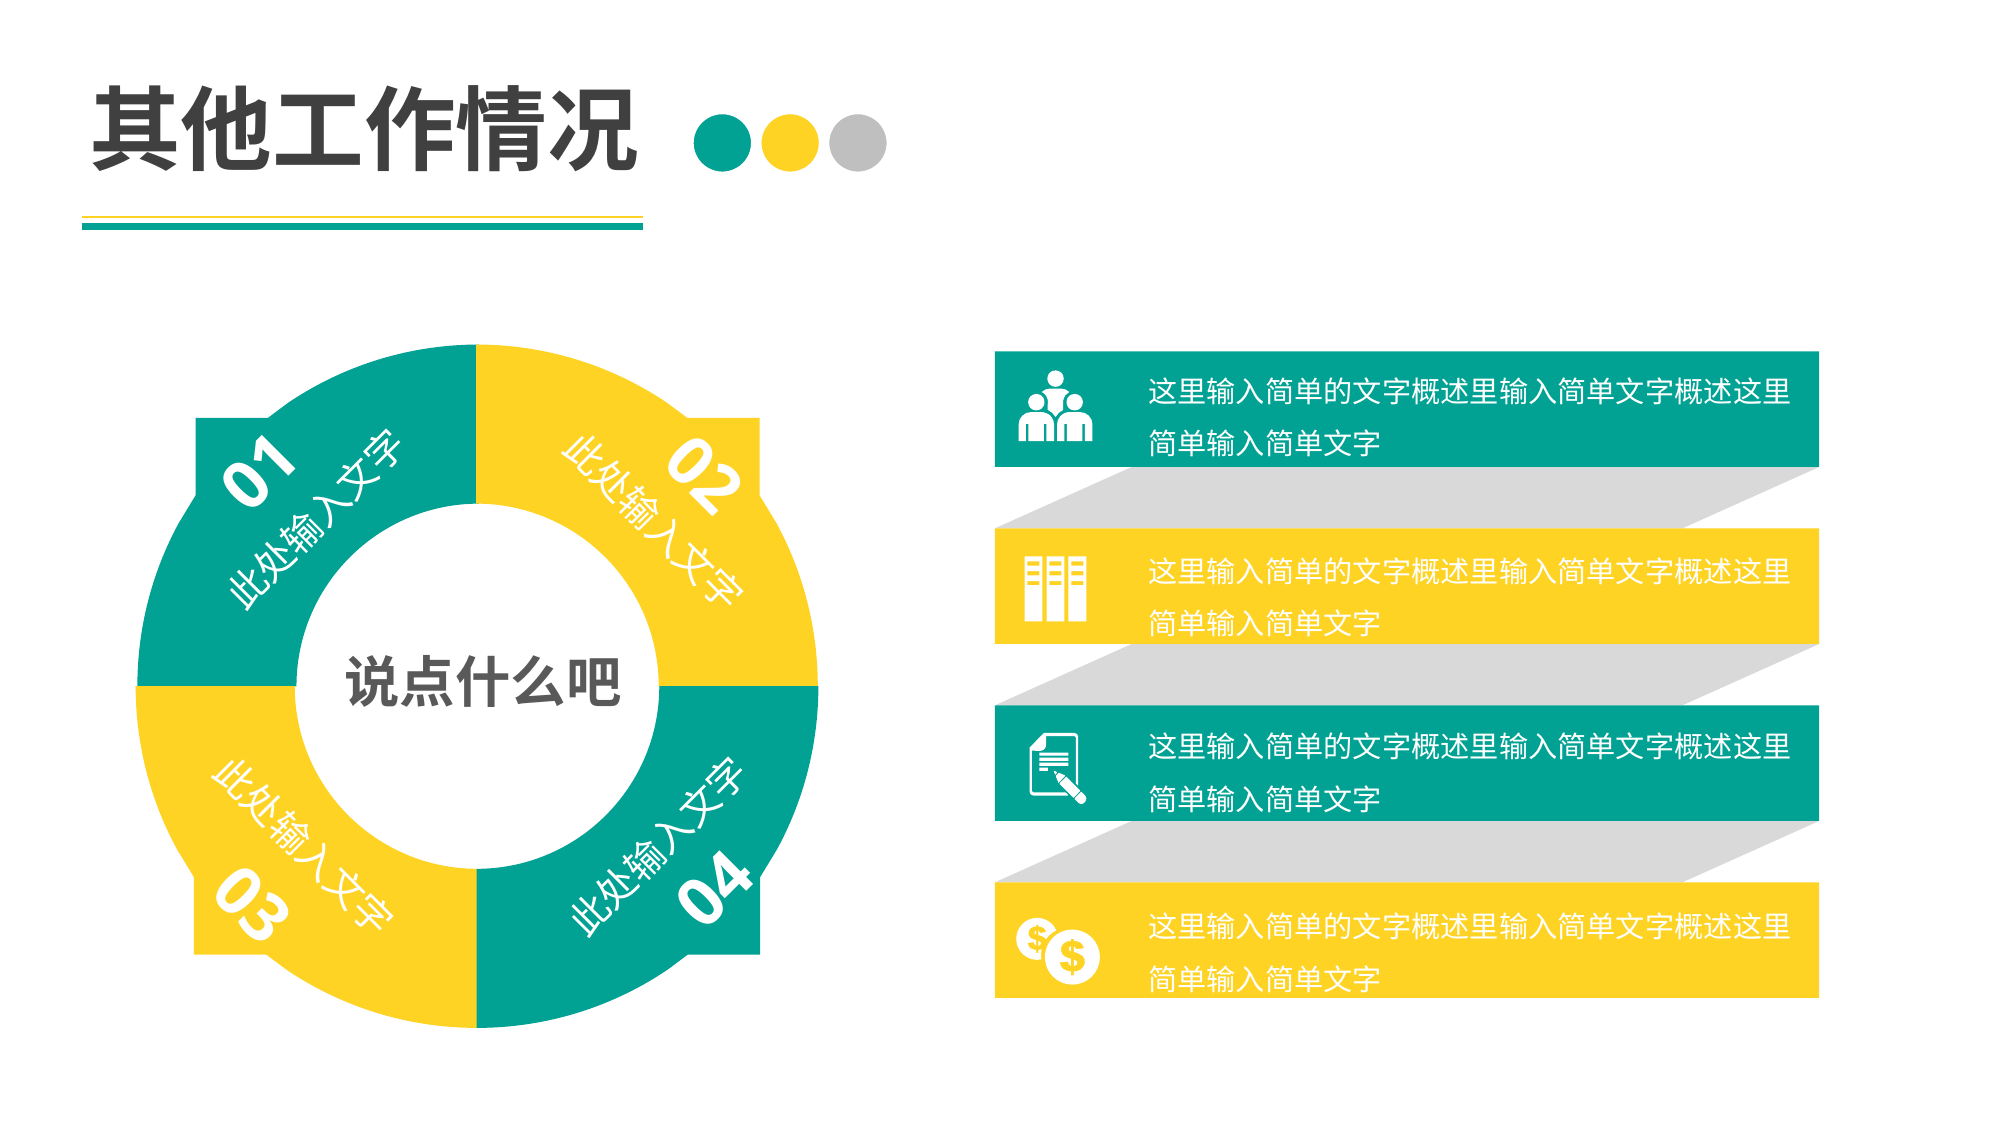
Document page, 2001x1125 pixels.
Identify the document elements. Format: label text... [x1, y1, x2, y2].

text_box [994, 528, 1820, 644]
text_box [81, 216, 643, 227]
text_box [688, 108, 892, 177]
text_box 其他工作情况 [74, 65, 655, 190]
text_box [135, 344, 819, 1028]
text_box [994, 467, 1820, 528]
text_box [994, 348, 1820, 467]
text_box [997, 644, 1820, 703]
text_box [994, 821, 1820, 882]
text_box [994, 703, 1820, 821]
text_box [994, 882, 1820, 999]
